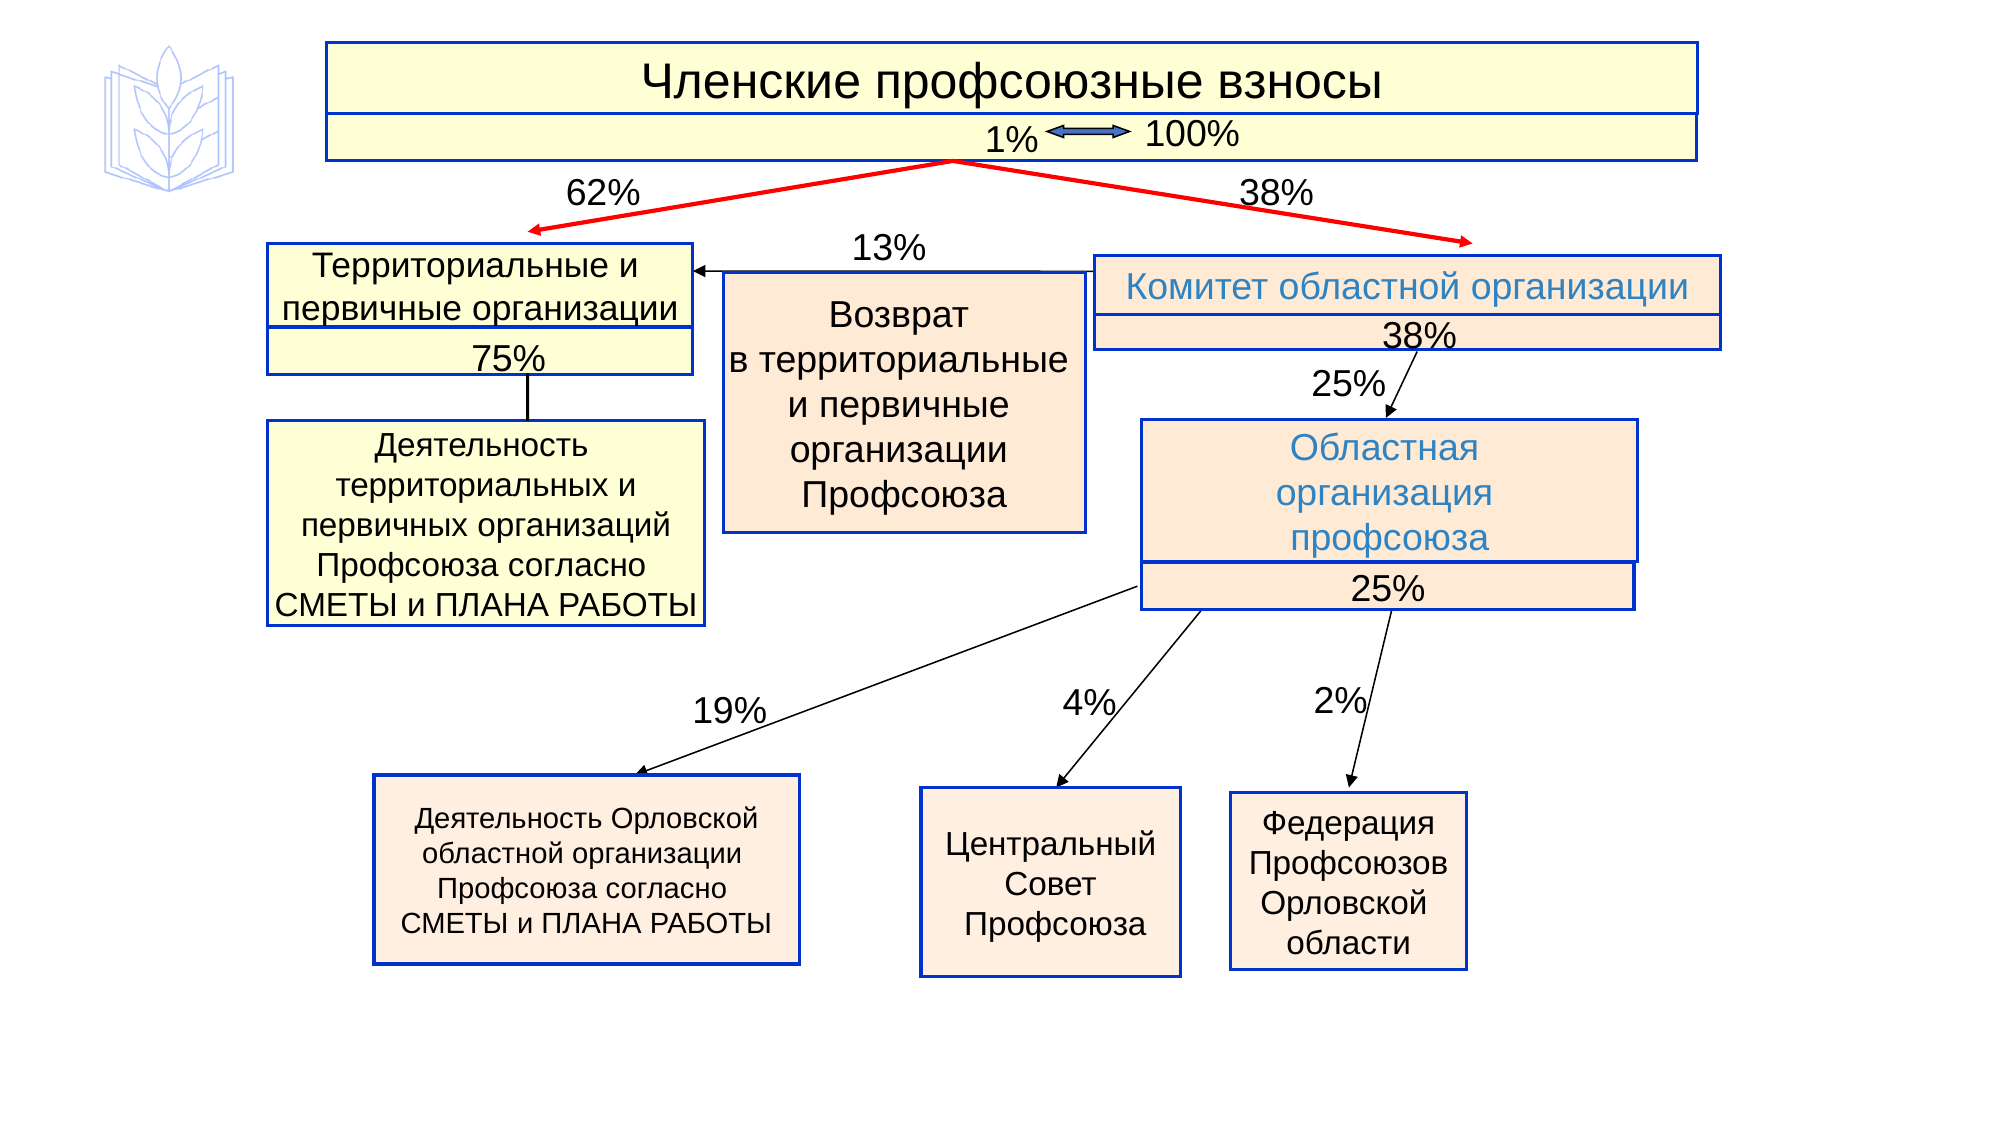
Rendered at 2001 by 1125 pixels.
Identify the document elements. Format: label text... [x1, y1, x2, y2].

text_box Деятельность территориальных и первичных организаций Профсоюза согласно СМЕТЫ и ПЛАНА РАБОТЫ [267, 420, 705, 626]
text_box [635, 739, 731, 774]
text_box 25% [1141, 562, 1634, 610]
text_box 4% [1047, 670, 1178, 731]
text_box 2% [1298, 668, 1406, 729]
text_box [267, 327, 456, 375]
text_box Комитет областной организации [1094, 255, 1721, 314]
text_box 1% [1331, 113, 1697, 161]
text_box 62% [550, 160, 717, 221]
text_box [527, 221, 593, 236]
text_box [1330, 221, 1473, 248]
text_box [1047, 125, 1129, 138]
text_box Членские профсоюзные взносы [326, 42, 1698, 114]
text_box [1056, 731, 1103, 787]
text_box 75% [456, 326, 599, 386]
text_box Федерация Профсоюзов Орловской области [1230, 792, 1467, 970]
picture [78, 26, 263, 211]
text_box [1345, 729, 1364, 788]
text_box 19% [677, 678, 808, 739]
text_box 13% [836, 215, 1003, 276]
text_box [1521, 314, 1721, 350]
text_box Деятельность Орловской областной организации Профсоюза согласно СМЕТЫ и ПЛАНА РАБОТЫ [373, 774, 800, 964]
text_box Областная организация профсоюза [1141, 419, 1638, 562]
text_box Центральный Совет Профсоюза [921, 787, 1181, 977]
text_box [1094, 314, 1367, 350]
text_box 1% [326, 113, 1129, 161]
text_box 100% [1129, 101, 1331, 162]
text_box Территориальные и первичные организации [267, 243, 693, 327]
text_box Возврат в территориальные и первичные организации Профсоюза [723, 272, 1086, 533]
text_box [1385, 412, 1394, 418]
text_box 25% [1296, 351, 1427, 412]
text_box 38% [1224, 160, 1390, 221]
text_box 38% [1367, 303, 1521, 364]
text_box [599, 327, 693, 375]
text_box [692, 264, 836, 278]
